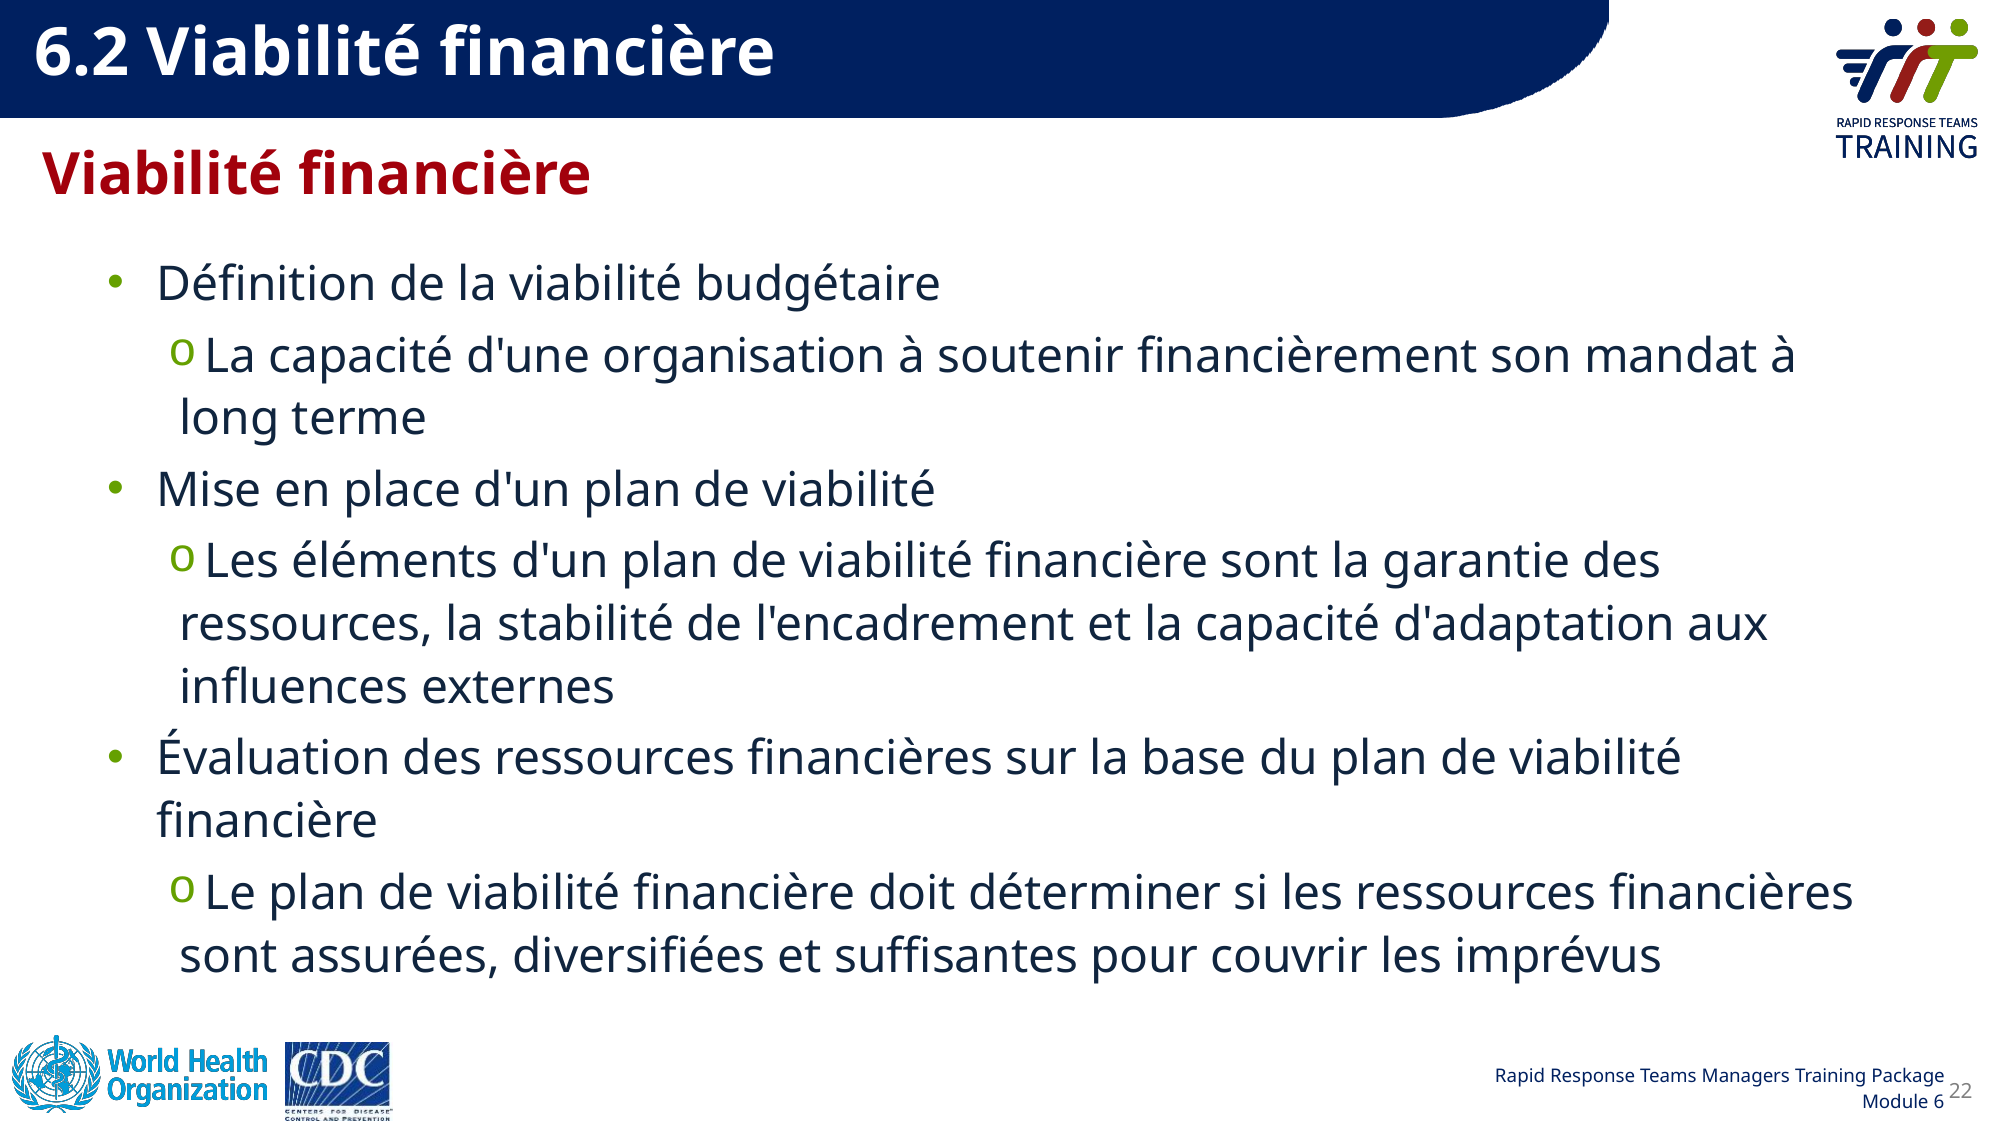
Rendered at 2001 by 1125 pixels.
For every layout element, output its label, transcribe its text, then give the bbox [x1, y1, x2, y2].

title Viabilité financière [34, 122, 1019, 230]
picture [71, 1053, 90, 1091]
picture [22, 1062, 26, 1077]
slide_number 22 [1926, 1070, 1996, 1123]
picture [0, 0, 1609, 118]
picture [1835, 19, 1978, 167]
picture [12, 1035, 54, 1068]
picture [36, 1088, 78, 1105]
text_box 6.2 Viabilité financière [26, 10, 1139, 98]
picture [50, 1108, 62, 1113]
picture [46, 1056, 54, 1062]
picture [24, 1054, 36, 1087]
picture [12, 1083, 48, 1113]
picture [34, 1054, 43, 1078]
picture [59, 1035, 267, 1113]
picture [40, 1062, 47, 1070]
list Définition de la viabilité budgétaire La capacité d'une organisation à soutenir financièrement son mandat à long terme Mise en place d'un plan de viabilité Les éléments d'un plan de viabilité financière sont la garantie des ressources, la stabilité de l'encadrement et la capacité d'adaptation aux influences externes Évaluation des ressources financières sur la base du plan de viabilité financière Le plan de viabilité financière doit déterminer si les ressources financières sont assurées, diversifiées et suffisantes pour couvrir les imprévus [94, 239, 1885, 1004]
picture [30, 1083, 37, 1091]
picture [285, 1042, 393, 1121]
